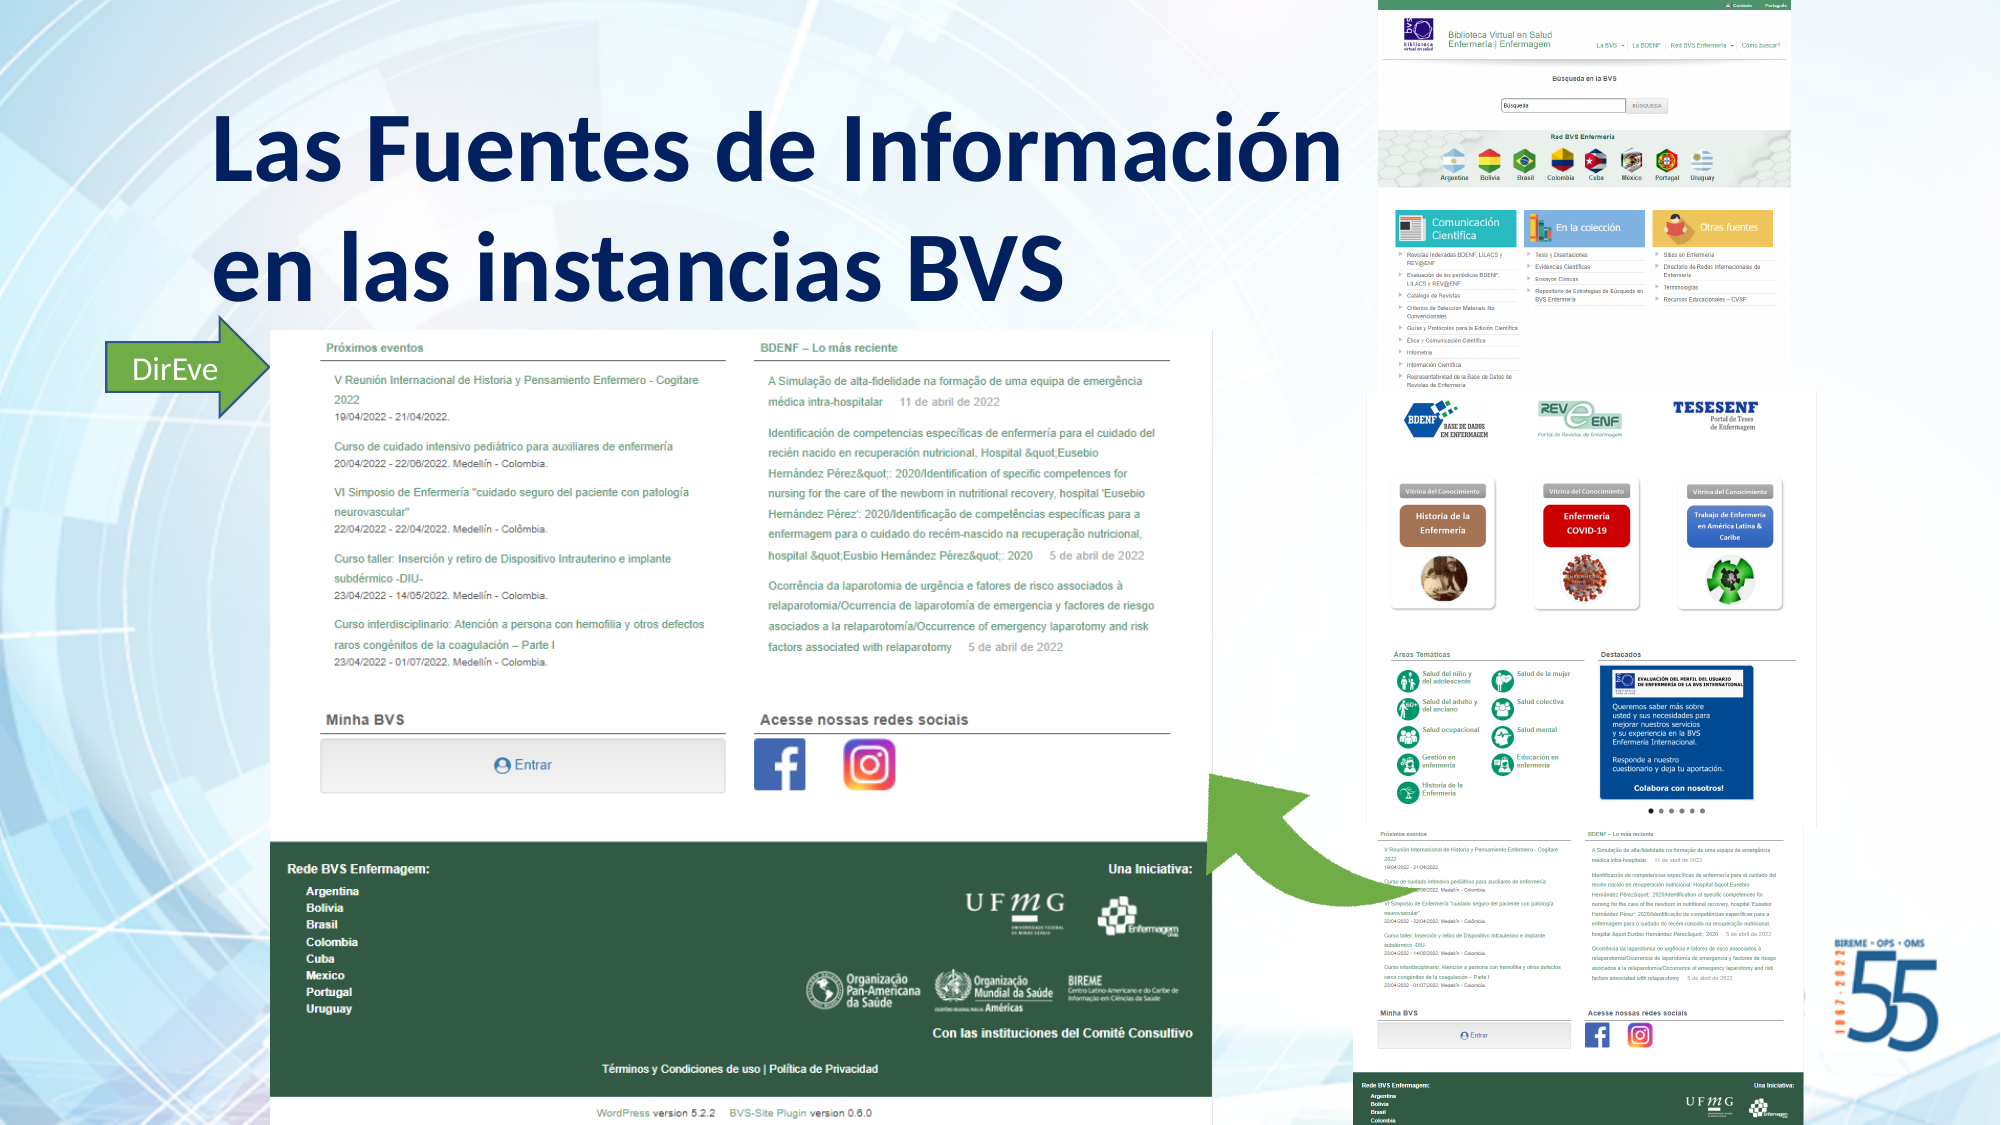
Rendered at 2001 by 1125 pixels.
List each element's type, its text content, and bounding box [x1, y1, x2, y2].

text_box DirEve [105, 314, 270, 420]
text_box Las Fuentes de Información en las instancias BVS [196, 73, 1364, 329]
picture [0, 0, 2001, 1125]
